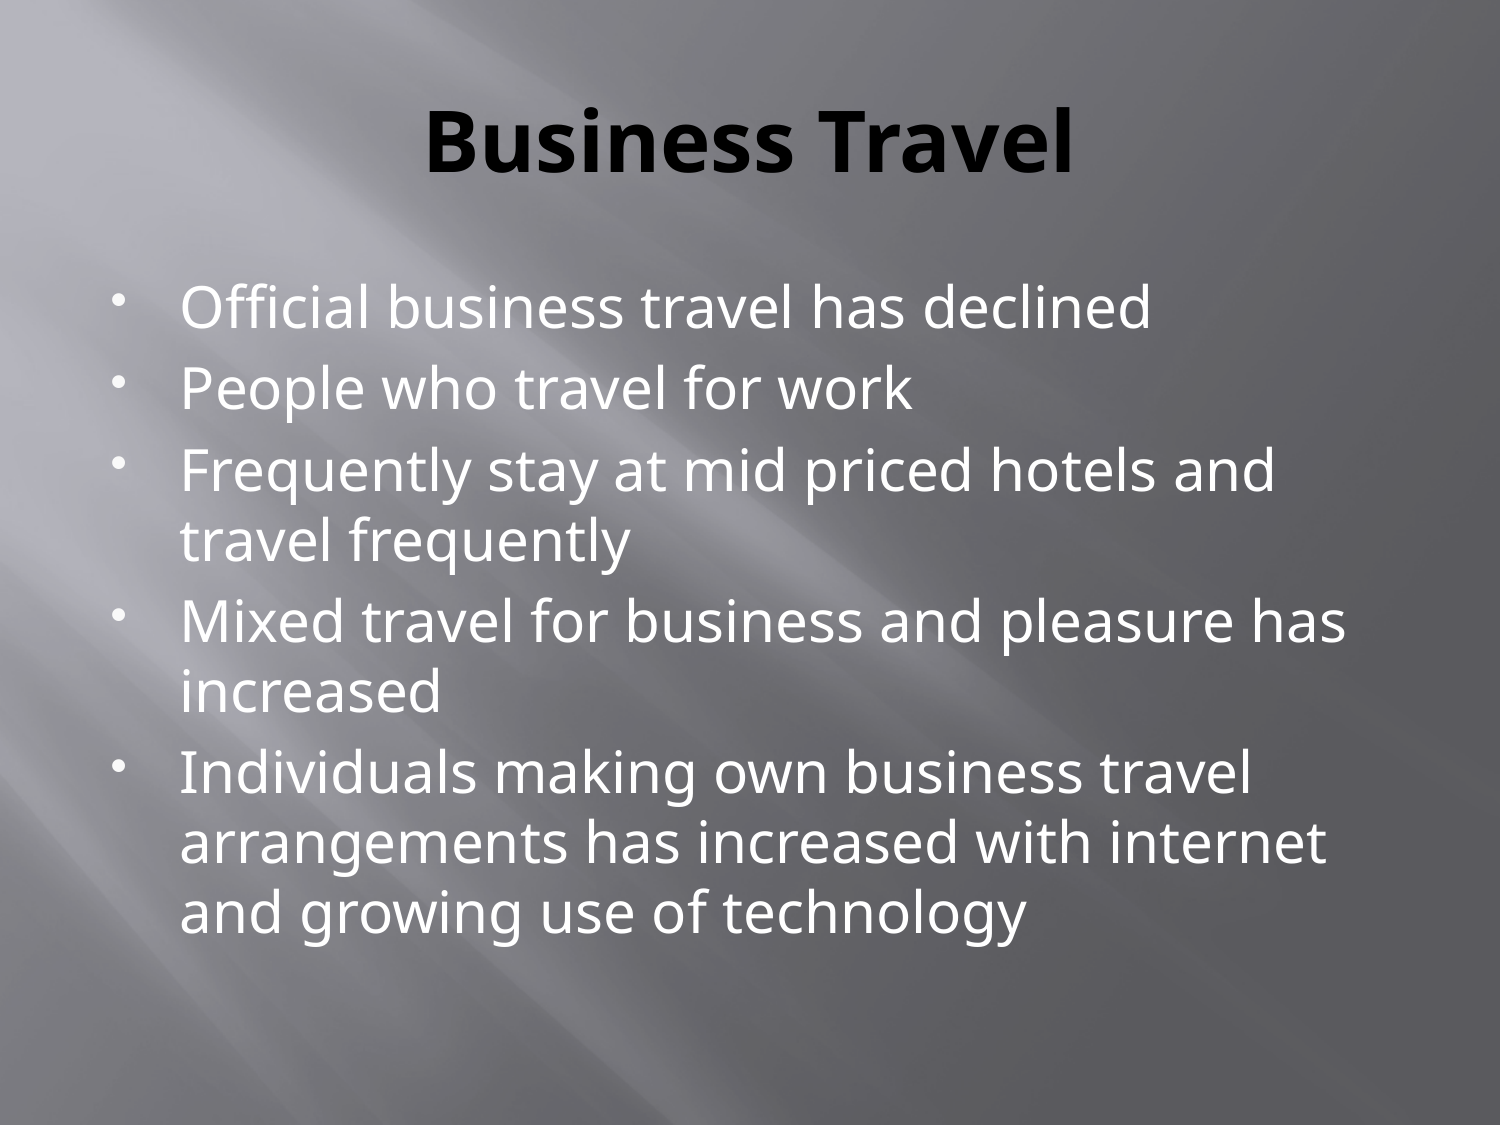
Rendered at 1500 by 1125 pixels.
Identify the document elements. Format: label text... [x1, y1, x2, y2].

title Business Travel [75, 45, 1425, 233]
list Official business travel has declined People who travel for work Frequently stay at mid priced hotels and travel frequently Mixed travel for business and pleasure has increased Individuals making own business travel arrangements has increased with internet and growing use of technology [75, 262, 1425, 1035]
